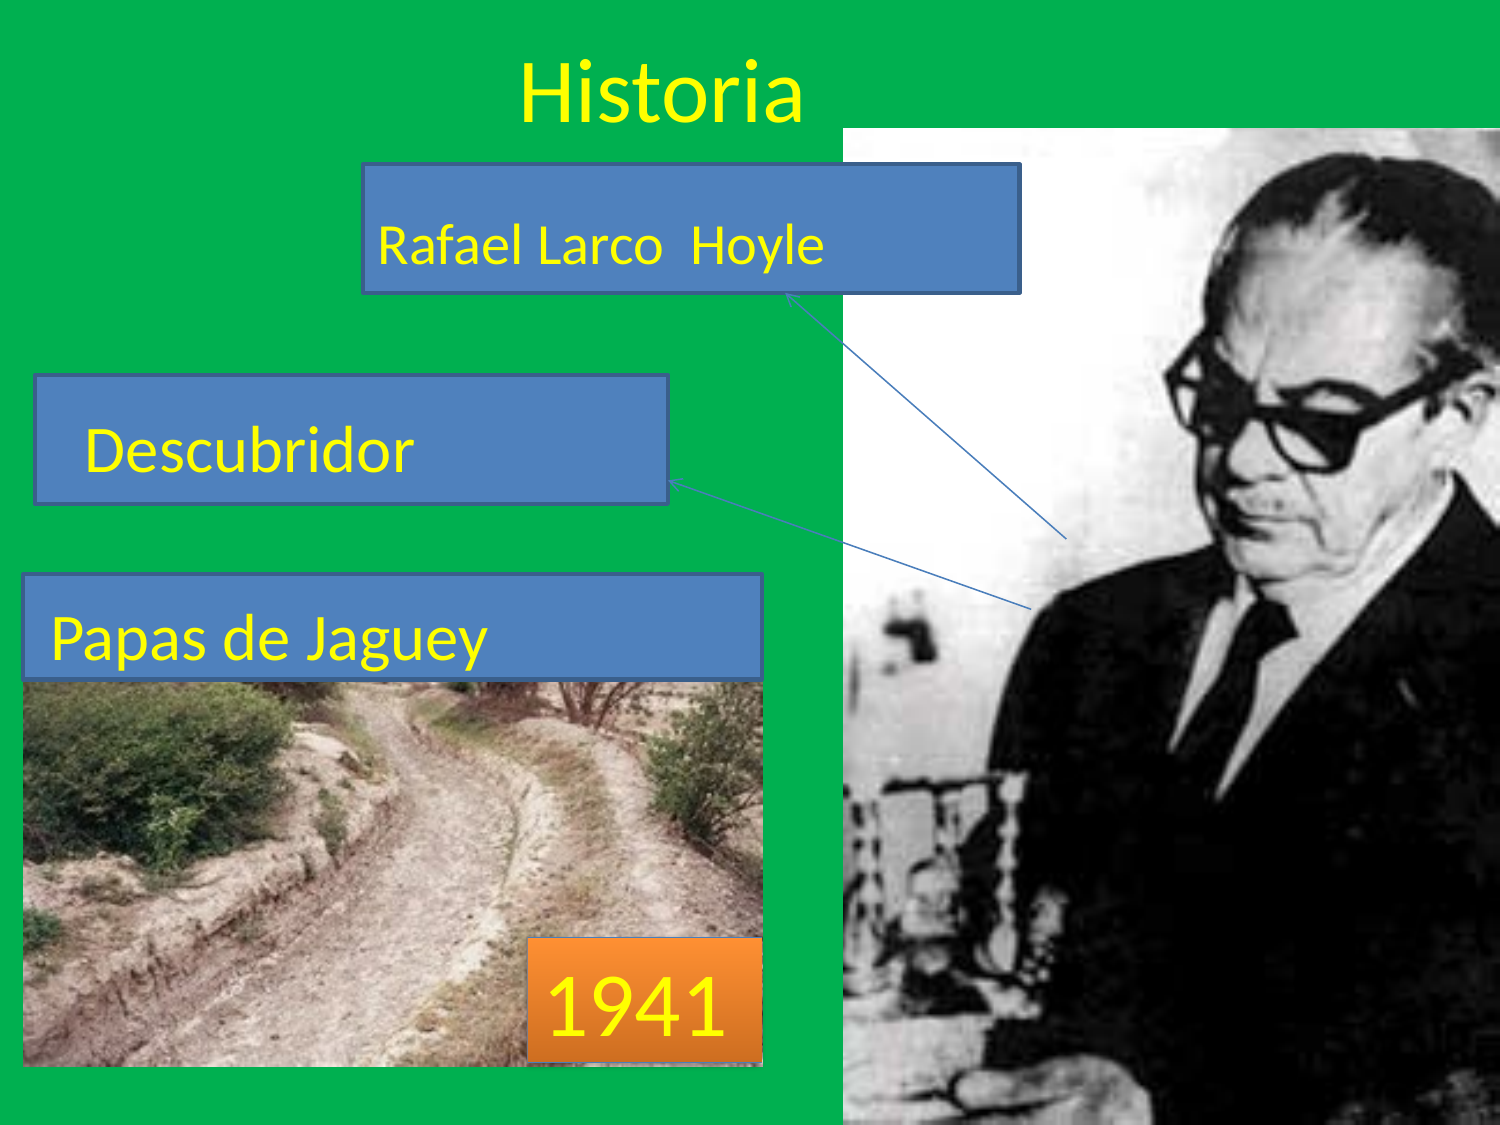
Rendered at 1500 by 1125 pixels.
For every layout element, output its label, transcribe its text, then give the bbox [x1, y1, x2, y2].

text_box Historia [503, 23, 832, 149]
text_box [784, 292, 1067, 540]
text_box Descubridor [70, 398, 657, 494]
picture [23, 573, 764, 1067]
picture [843, 128, 1500, 1125]
text_box [33, 373, 670, 506]
text_box [361, 162, 838, 295]
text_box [667, 480, 1032, 610]
text_box Rafael Larco Hoyle [363, 199, 838, 284]
